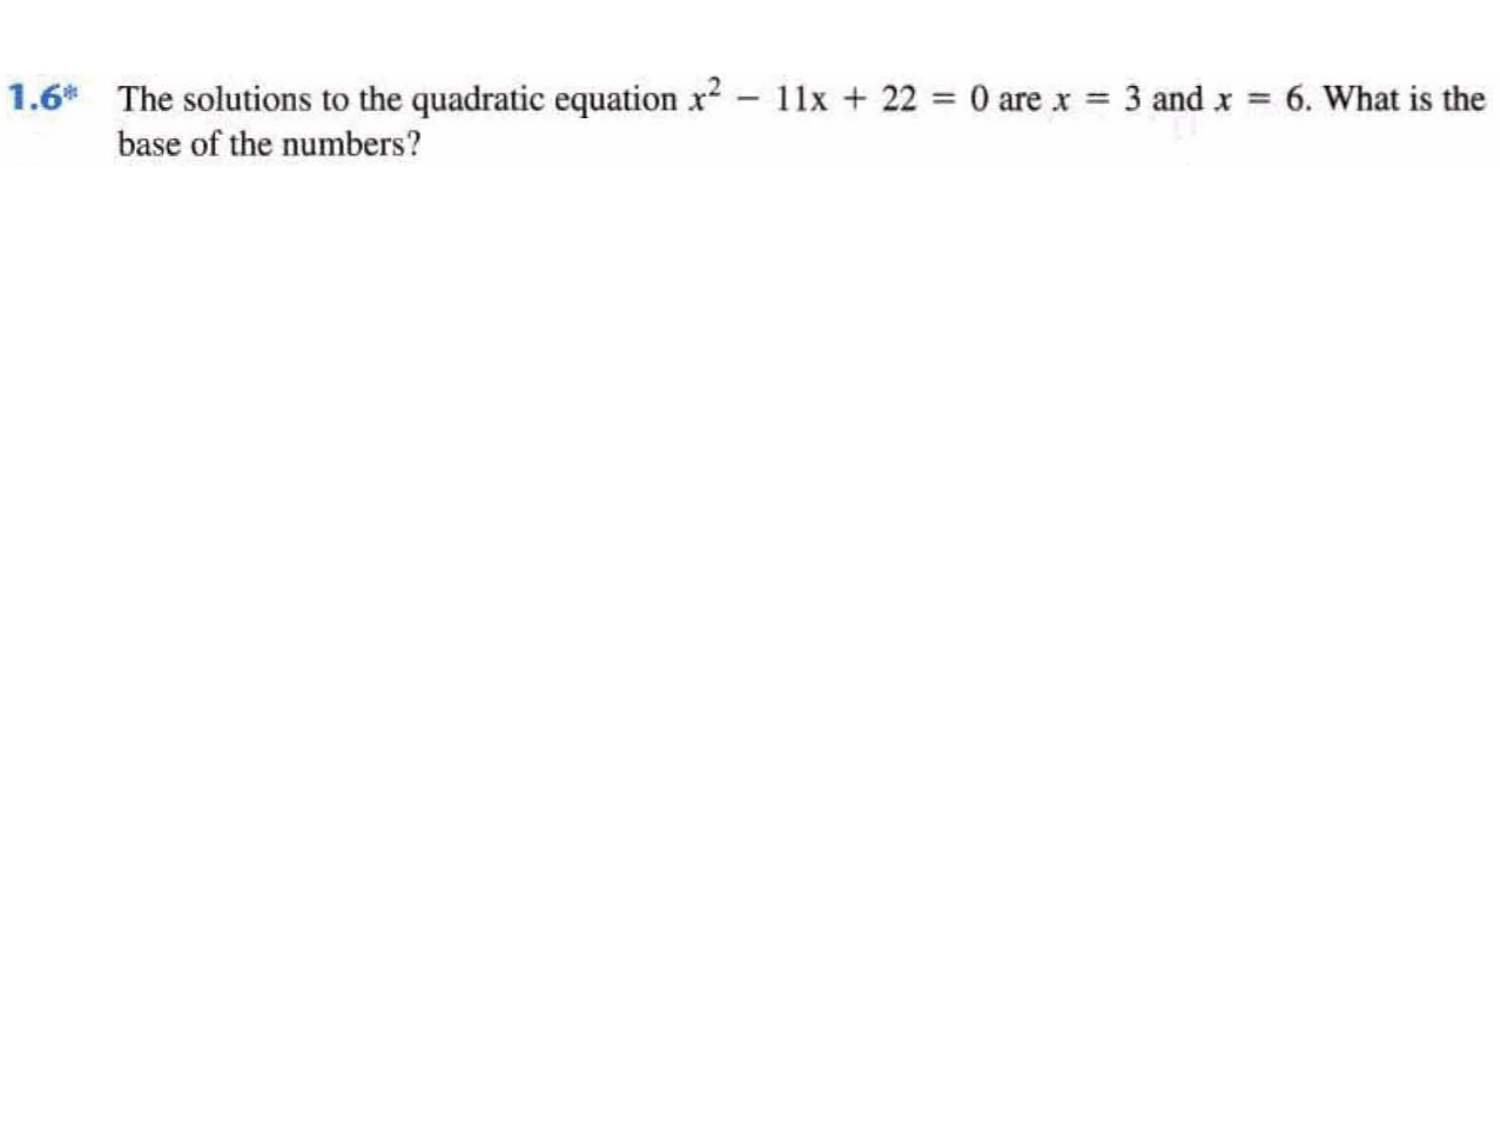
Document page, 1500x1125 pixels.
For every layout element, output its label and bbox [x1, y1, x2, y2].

picture [0, 74, 1500, 166]
